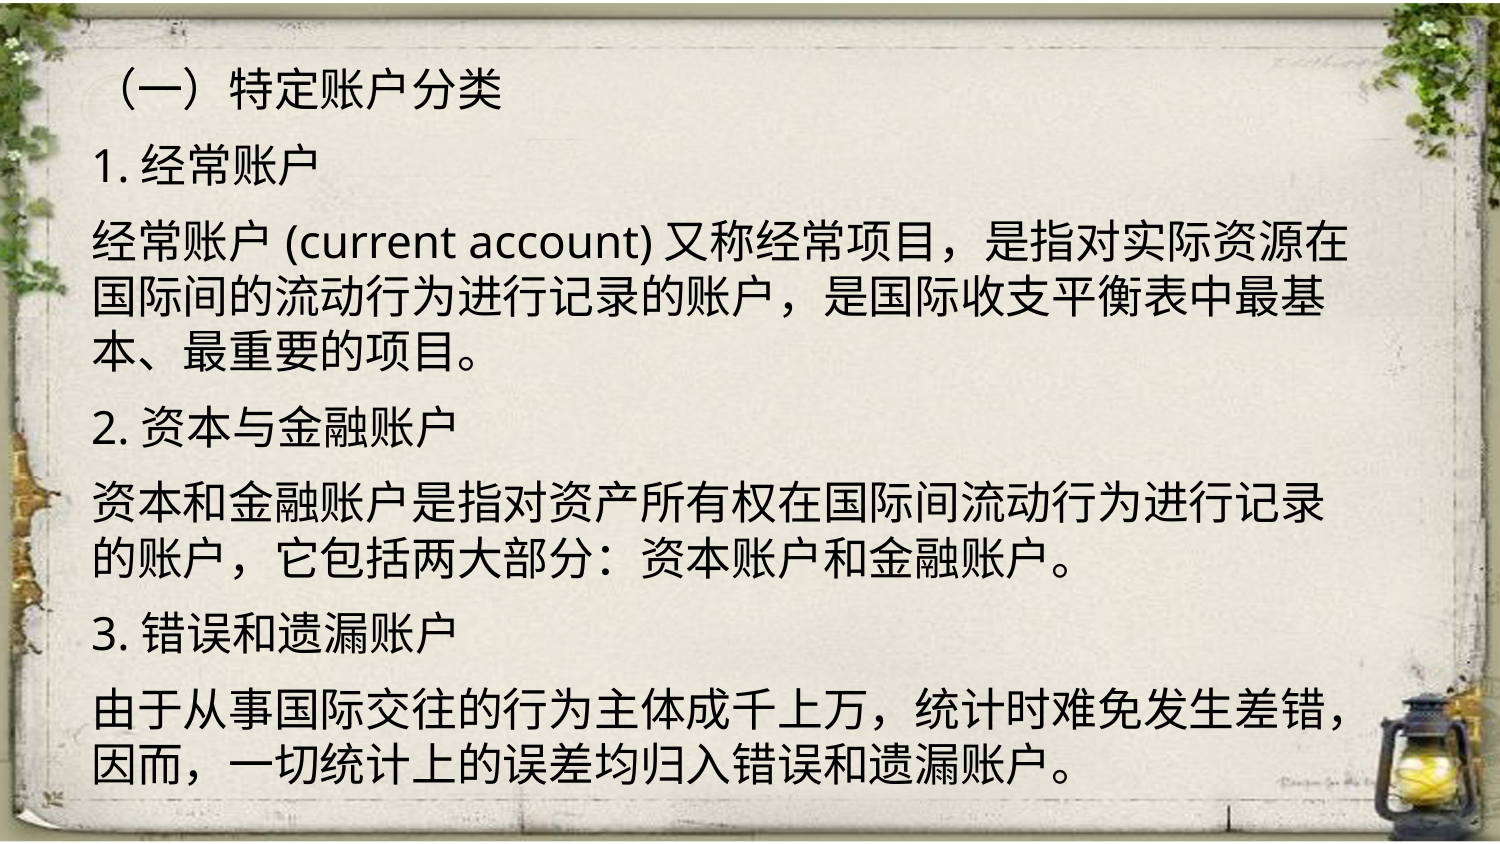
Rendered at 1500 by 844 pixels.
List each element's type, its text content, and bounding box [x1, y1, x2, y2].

picture [0, 0, 1500, 844]
list （一）特定账户分类 1.经常账户 经常账户(current account)又称经常项目，是指对实际资源在国际间的流动行为进行记录的账户，是国际收支平衡表中最基本、最重要的项目。 2.资本与金融账户 资本和金融账户是指对资产所有权在国际间流动行为进行记录的账户，它包括两大部分：资本账户和金融账户。 3.错误和遗漏账户 由于从事国际交往的行为主体成千上万，统计时难免发生差错，因而，一切统计上的误差均归入错误和遗漏账户。 [76, 53, 1371, 685]
